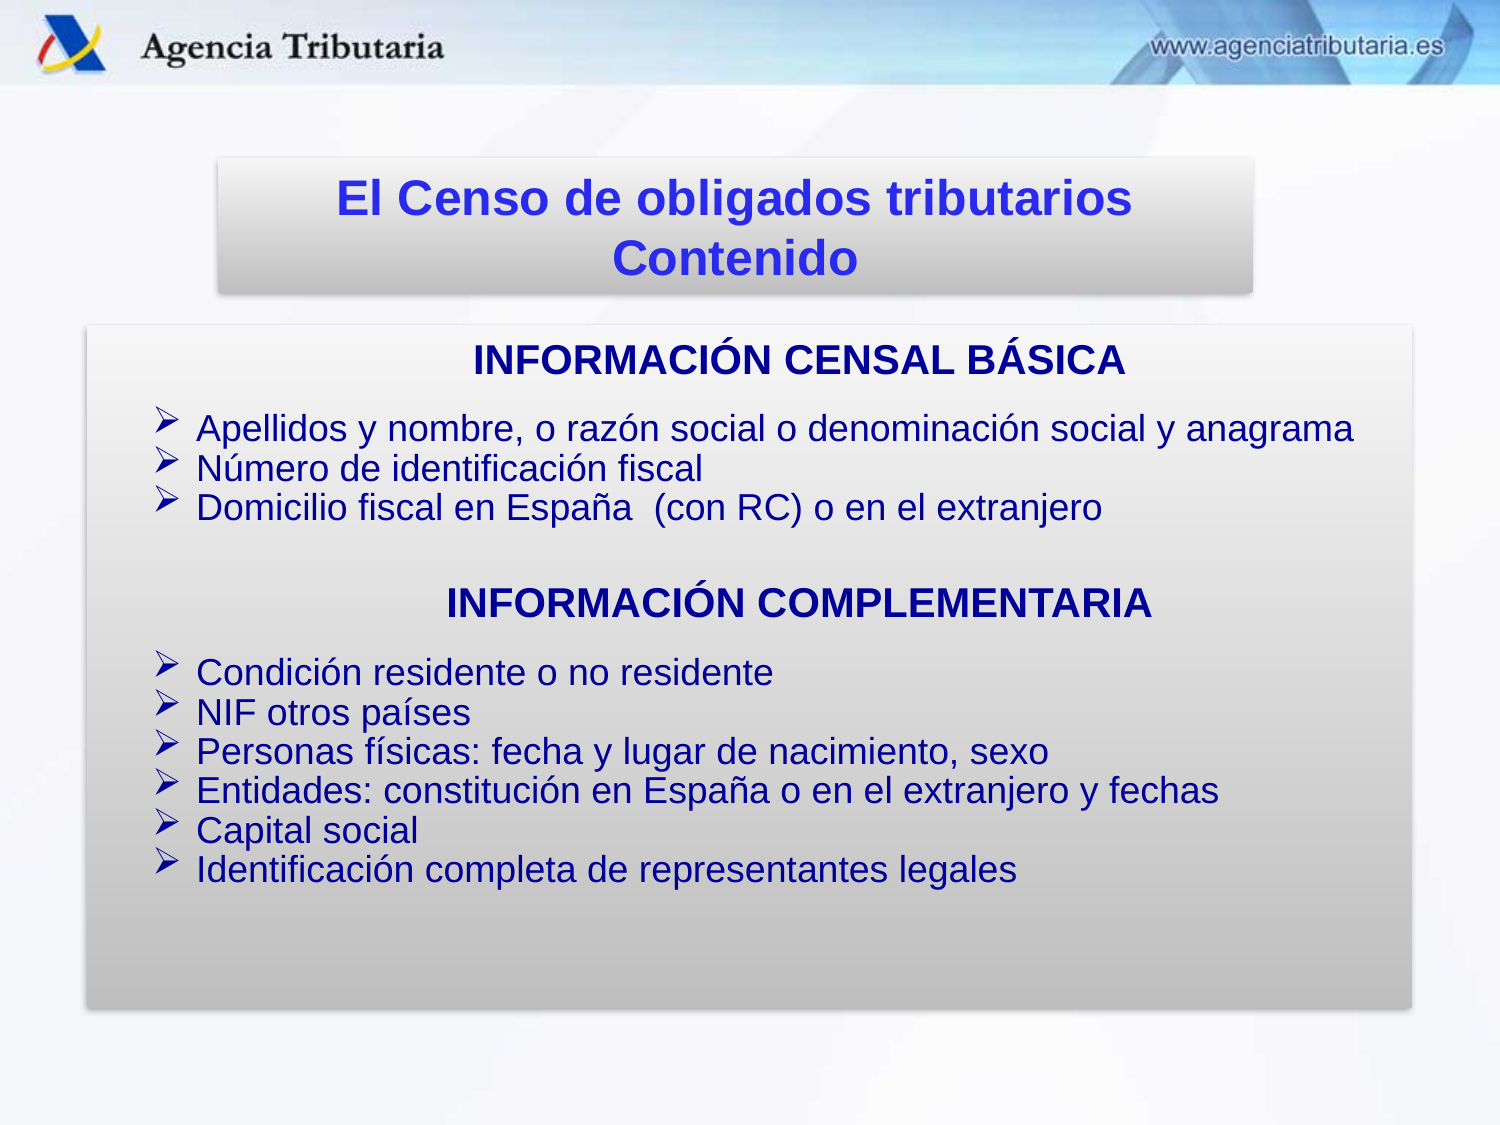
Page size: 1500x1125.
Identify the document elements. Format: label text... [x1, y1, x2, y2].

text_box [87, 325, 1412, 1008]
text_box INFORMACIÓN CENSAL BÁSICA Apellidos y nombre, o razón social o denominación social y anagrama Número de identificación fiscal Domicilio fiscal en España (con RC) o en el extranjero INFORMACIÓN COMPLEMENTARIA Condición residente o no residente NIF otros países Personas físicas: fecha y lugar de nacimiento, sexo Entidades: constitución en España o en el extranjero y fechas Capital social Identificación completa de representantes legales [137, 202, 1463, 1007]
text_box El Censo de obligados tributarios Contenido [218, 158, 1253, 293]
picture [0, 0, 1500, 1125]
